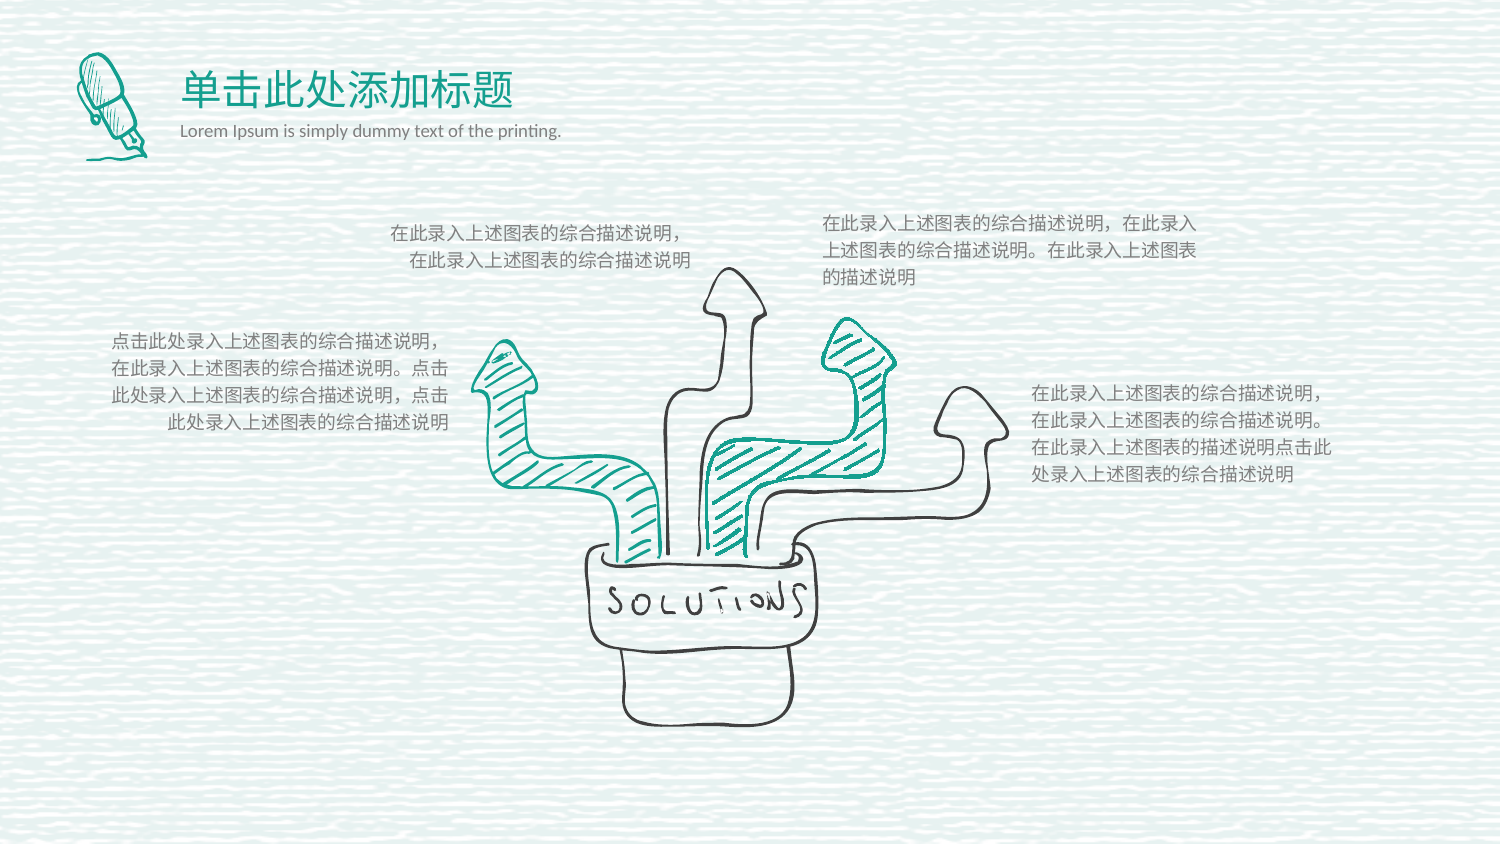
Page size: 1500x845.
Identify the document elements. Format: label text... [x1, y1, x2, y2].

text_box 在此录入上述图表的综合描述说明，在此录入上述图表的综合描述说明 [373, 211, 702, 277]
text_box [608, 586, 623, 615]
text_box [779, 546, 796, 566]
text_box [756, 386, 1010, 551]
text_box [74, 51, 149, 162]
text_box [470, 339, 663, 563]
text_box [750, 593, 765, 608]
text_box [734, 596, 742, 611]
text_box [624, 548, 651, 564]
text_box [766, 580, 785, 611]
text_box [165, 55, 827, 150]
text_box 在此录入上述图表的综合描述说明，在此录入上述图表的综合描述说明。在此录入上述图表的描述说明 [810, 201, 1213, 294]
text_box [661, 595, 676, 615]
text_box [631, 593, 651, 616]
text_box [709, 586, 728, 593]
text_box [705, 317, 897, 558]
text_box [663, 267, 767, 557]
text_box [685, 592, 703, 616]
text_box [792, 583, 807, 619]
text_box 在此录入上述图表的综合描述说明，在此录入上述图表的综合描述说明。在此录入上述图表的描述说明点击此处录入上述图表的综合描述说明 [1020, 371, 1353, 491]
text_box 点击此处录入上述图表的综合描述说明，在此录入上述图表的综合描述说明。点击此处录入上述图表的综合描述说明，点击此处录入上述图表的综合描述说明 [82, 320, 460, 440]
text_box [584, 542, 819, 728]
text_box [717, 598, 724, 614]
